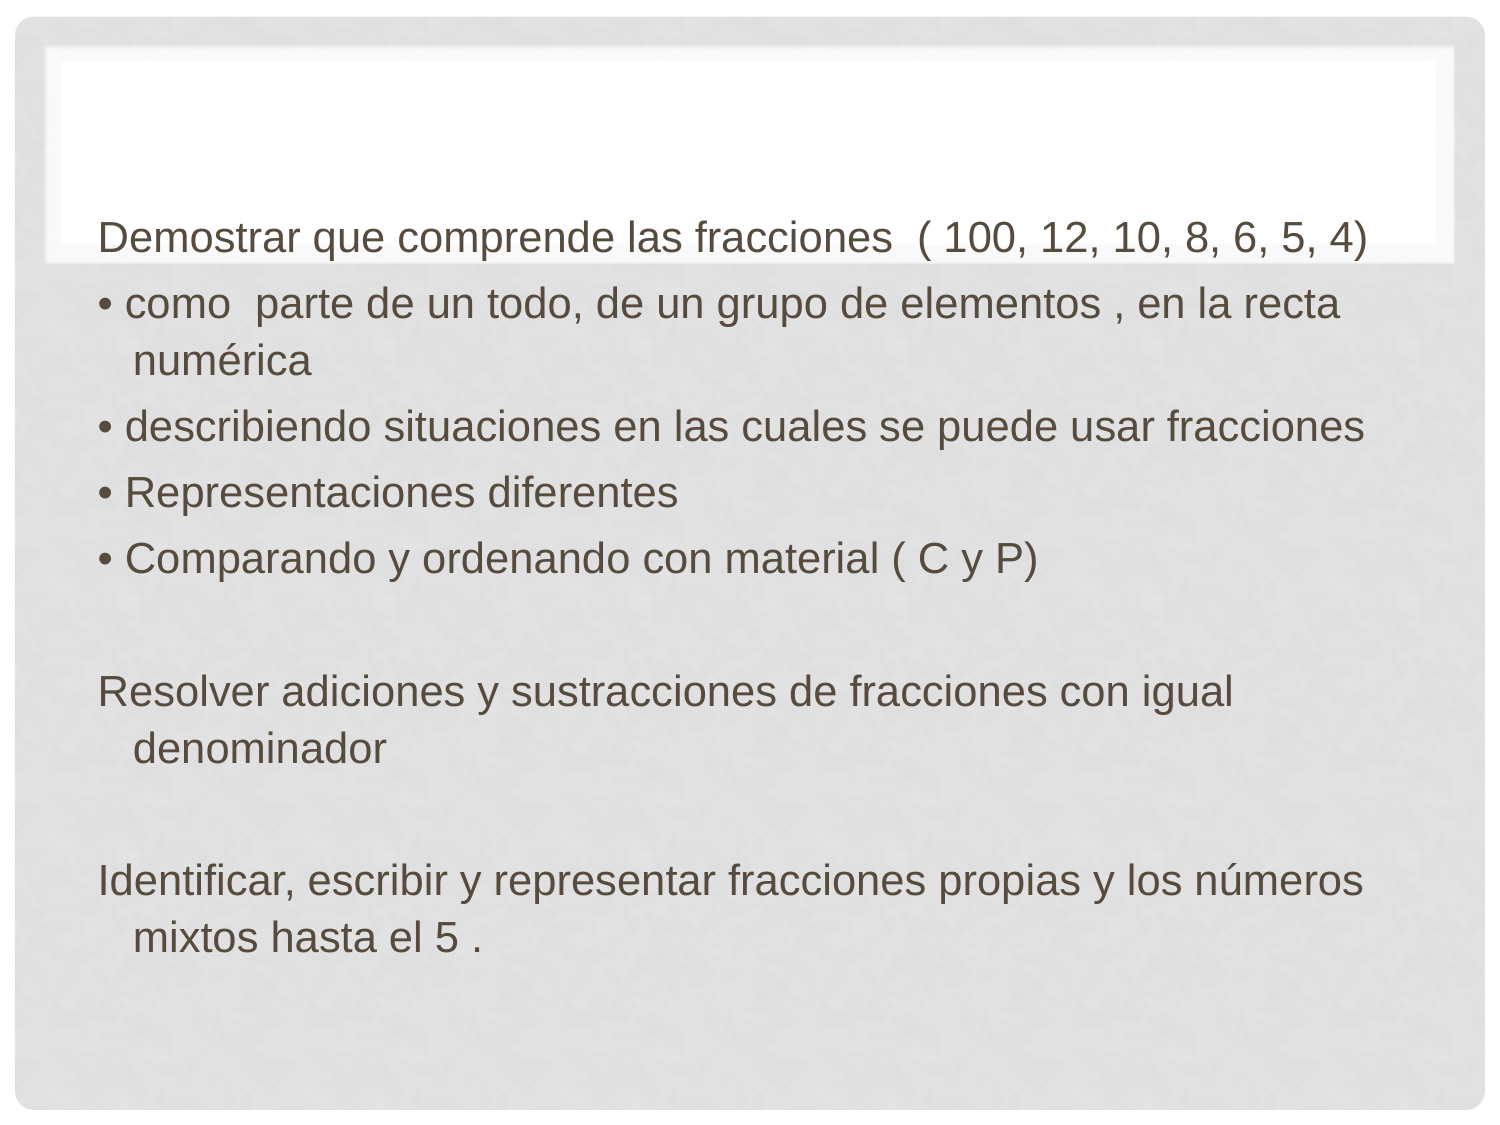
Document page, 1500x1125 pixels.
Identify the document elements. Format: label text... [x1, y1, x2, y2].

list Demostrar que comprende las fracciones ( 100, 12, 10, 8, 6, 5, 4) • como parte de un todo, de un grupo de elementos , en la recta numérica • describiendo situaciones en las cuales se puede usar fracciones • Representaciones diferentes • Comparando y ordenando con material ( C y P) Resolver adiciones y sustracciones de fracciones con igual denominador Identificar, escribir y representar fracciones propias y los números mixtos hasta el 5 . [64, 196, 1415, 1053]
